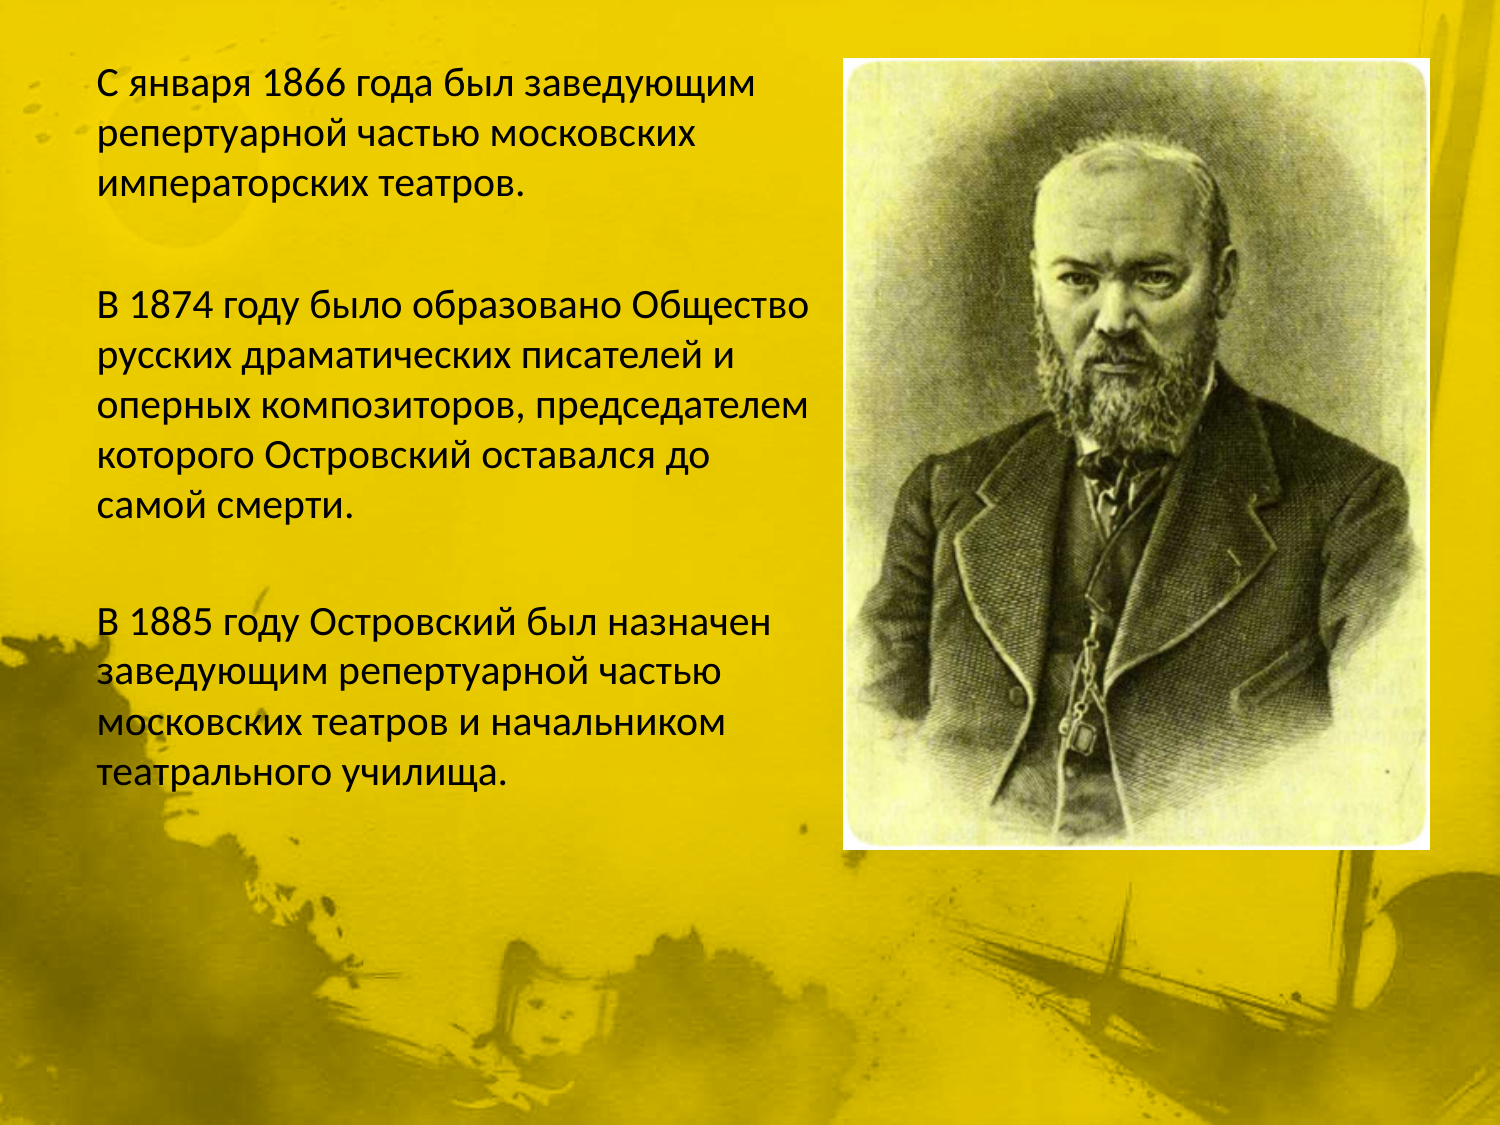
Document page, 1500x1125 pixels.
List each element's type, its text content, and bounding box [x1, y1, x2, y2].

text_box В 1885 году Островский был назначен заведующим репертуарной частью московских театров и начальником театрального училища. [81, 585, 832, 801]
picture [843, 58, 1430, 850]
text_box С января 1866 года был заведующим репертуарной частью московских императорских театров. [81, 46, 832, 212]
text_box В 1874 году было образовано Общество русских драматических писателей и оперных композиторов, председателем которого Островский оставался до самой смерти. [81, 269, 832, 535]
